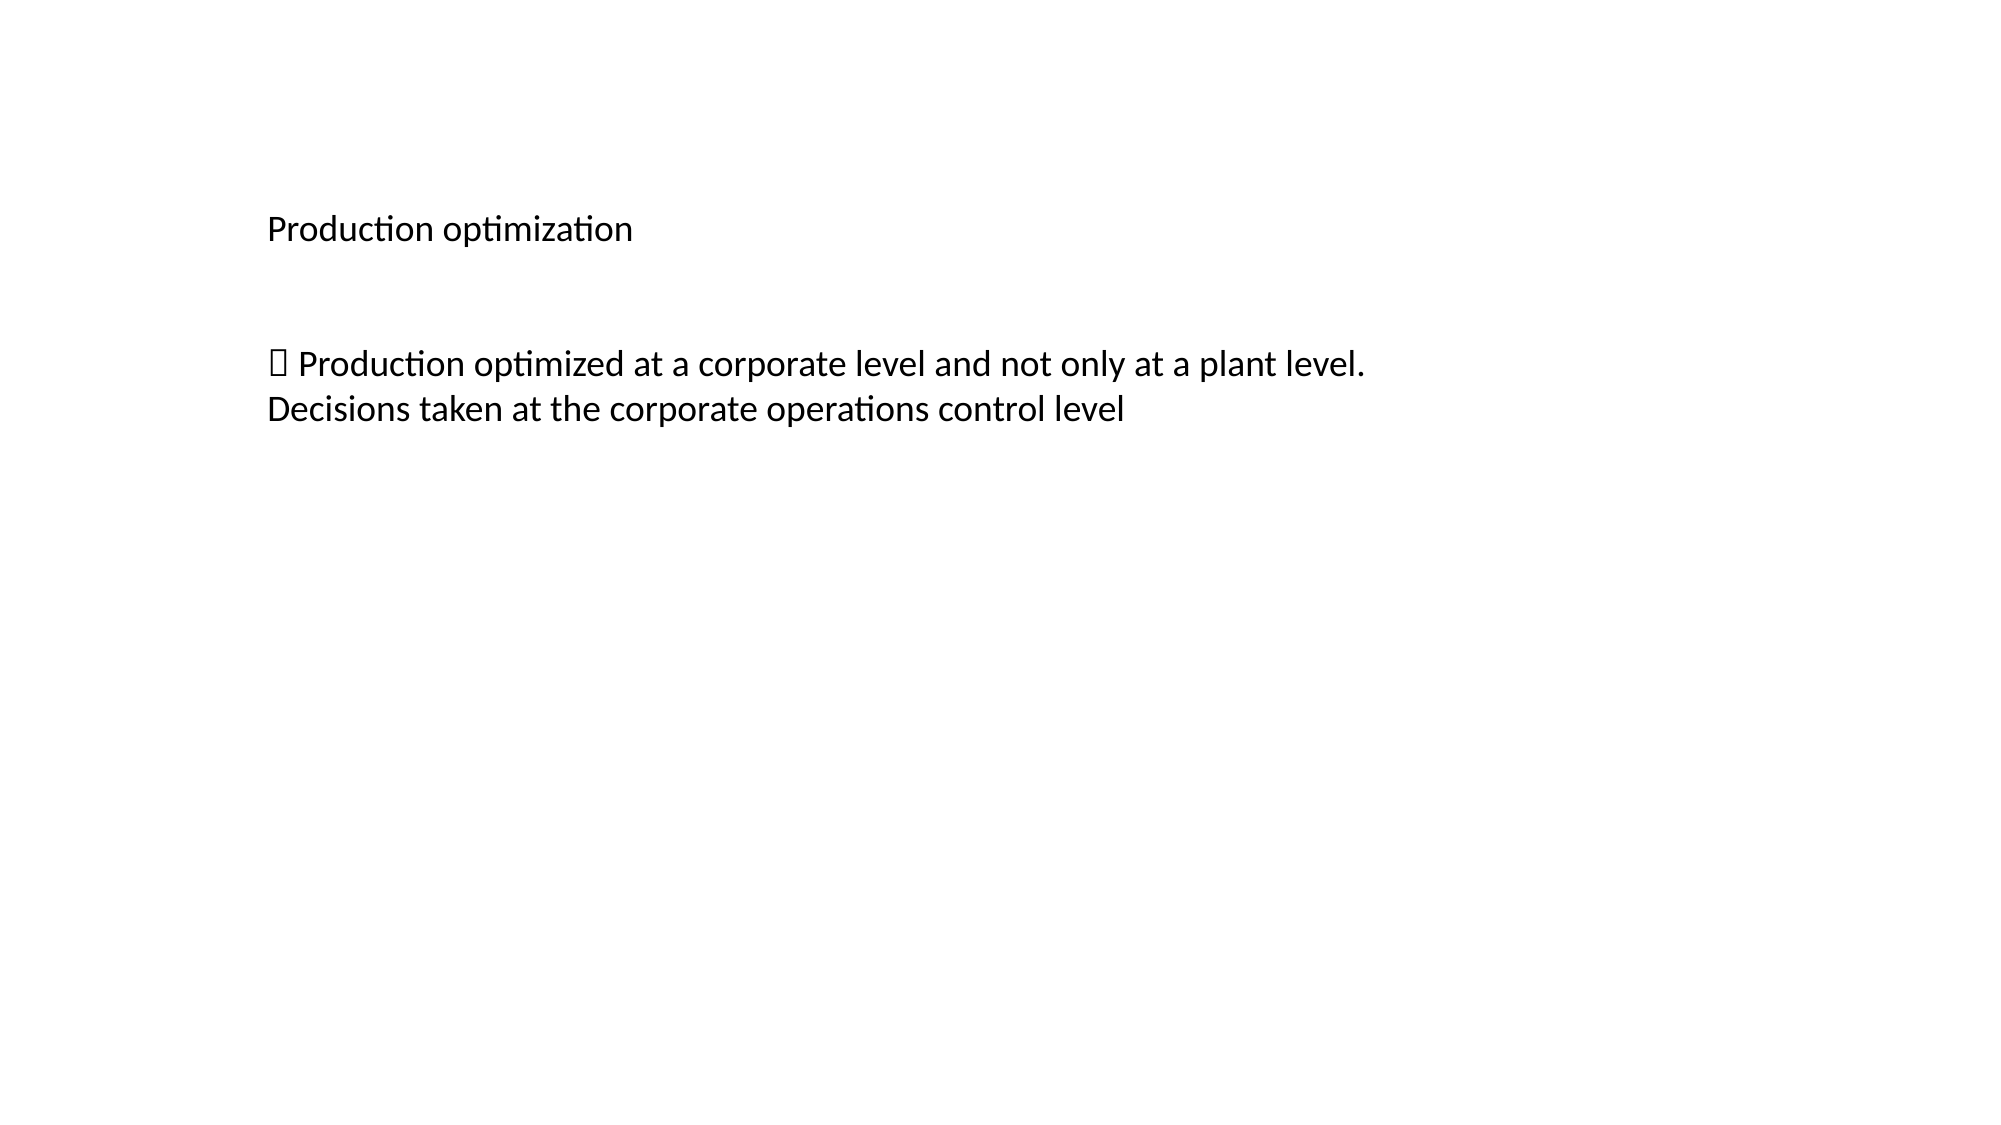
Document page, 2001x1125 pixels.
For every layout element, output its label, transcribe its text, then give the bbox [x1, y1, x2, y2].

text_box Production optimization  Production optimized at a corporate level and not only at a plant level. Decisions taken at the corporate operations control level [252, 196, 1384, 437]
